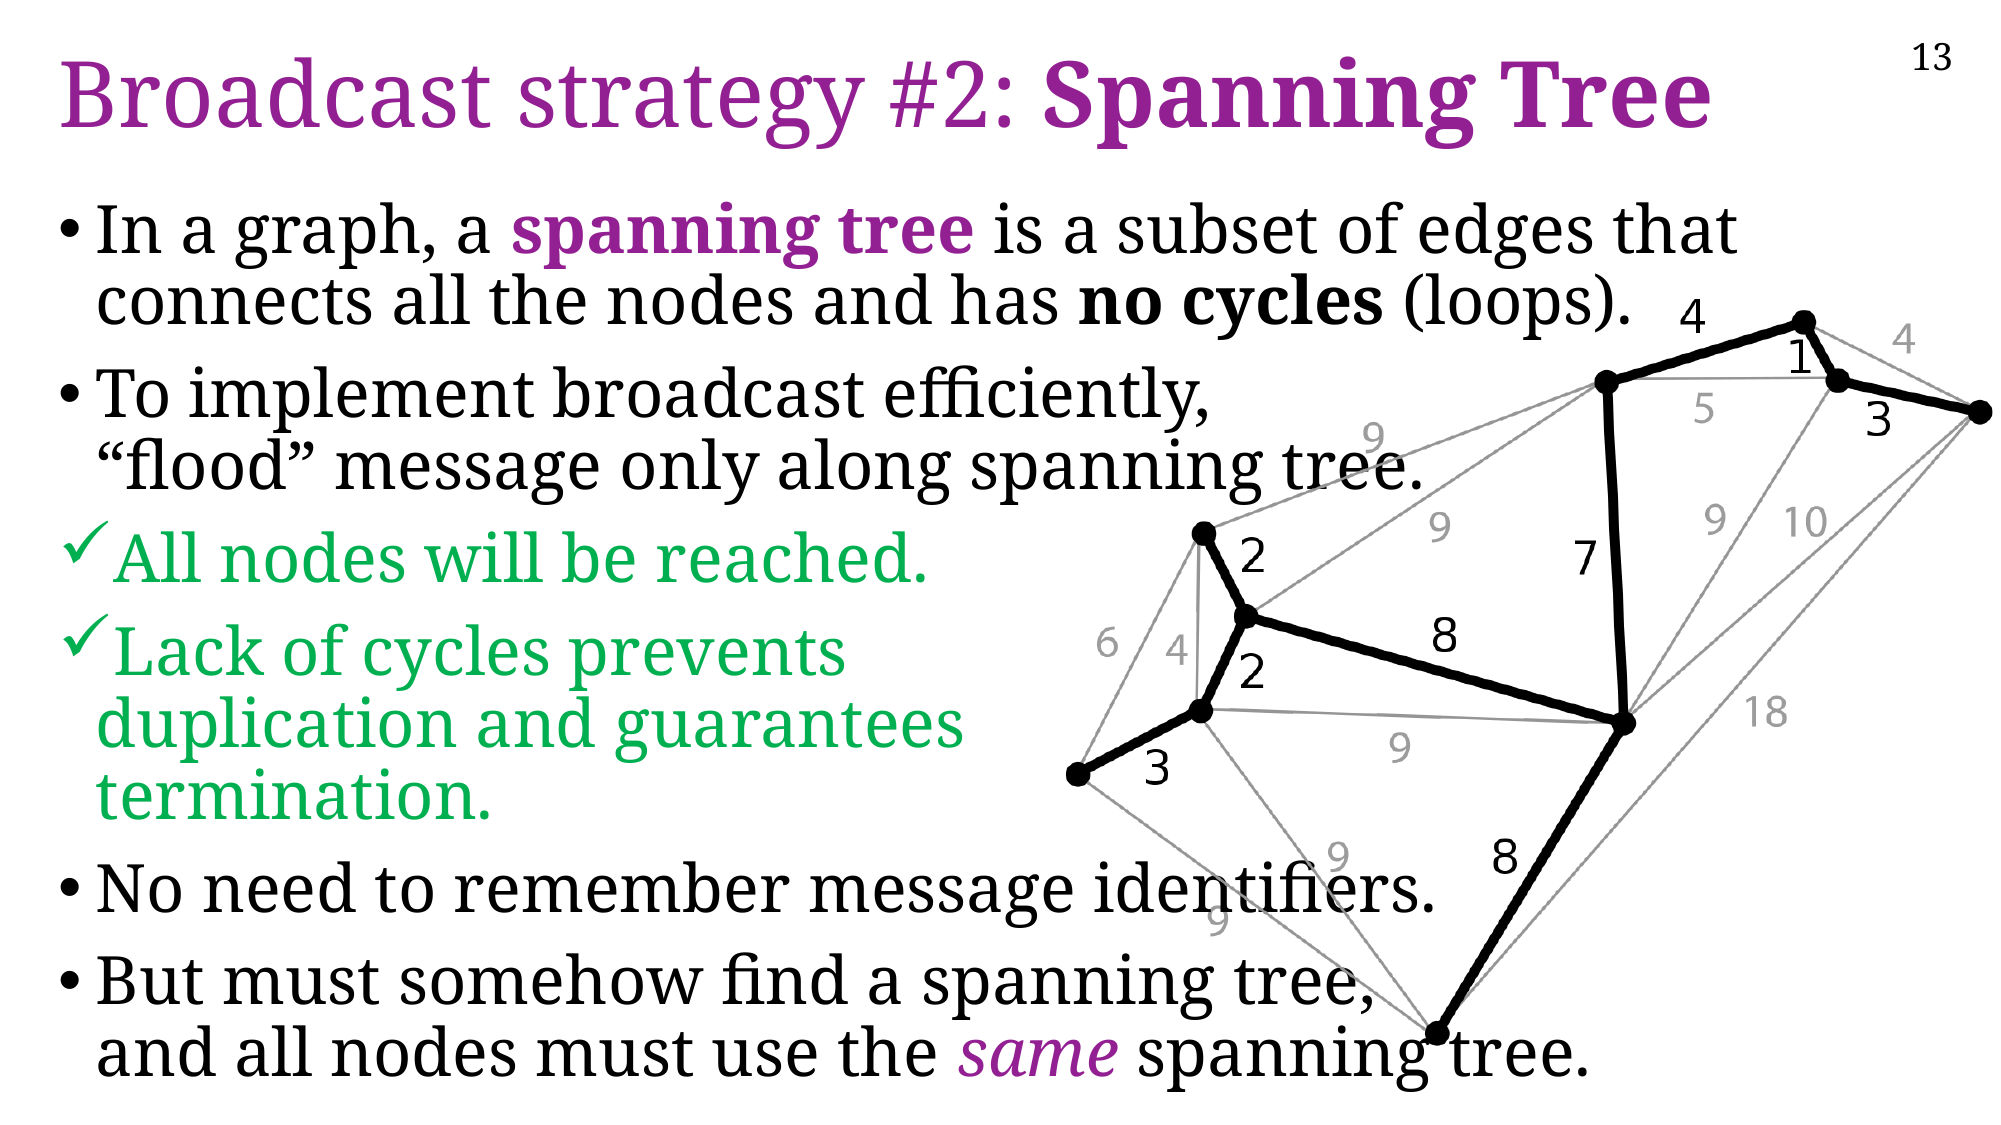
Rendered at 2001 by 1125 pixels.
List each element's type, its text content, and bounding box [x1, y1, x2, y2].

picture [1033, 277, 2000, 1078]
title Broadcast strategy #2: Spanning Tree [43, 25, 1953, 171]
list In a graph, a spanning tree is a subset of edges that connects all the nodes and has no cycles (loops). To implement broadcast efficiently, “flood” message only along spanning tree. All nodes will be reached. Lack of cycles prevents duplication and guarantees termination. No need to remember message identifiers. But must somehow find a spanning tree, and all nodes must use the same spanning tree. [43, 188, 1953, 1106]
